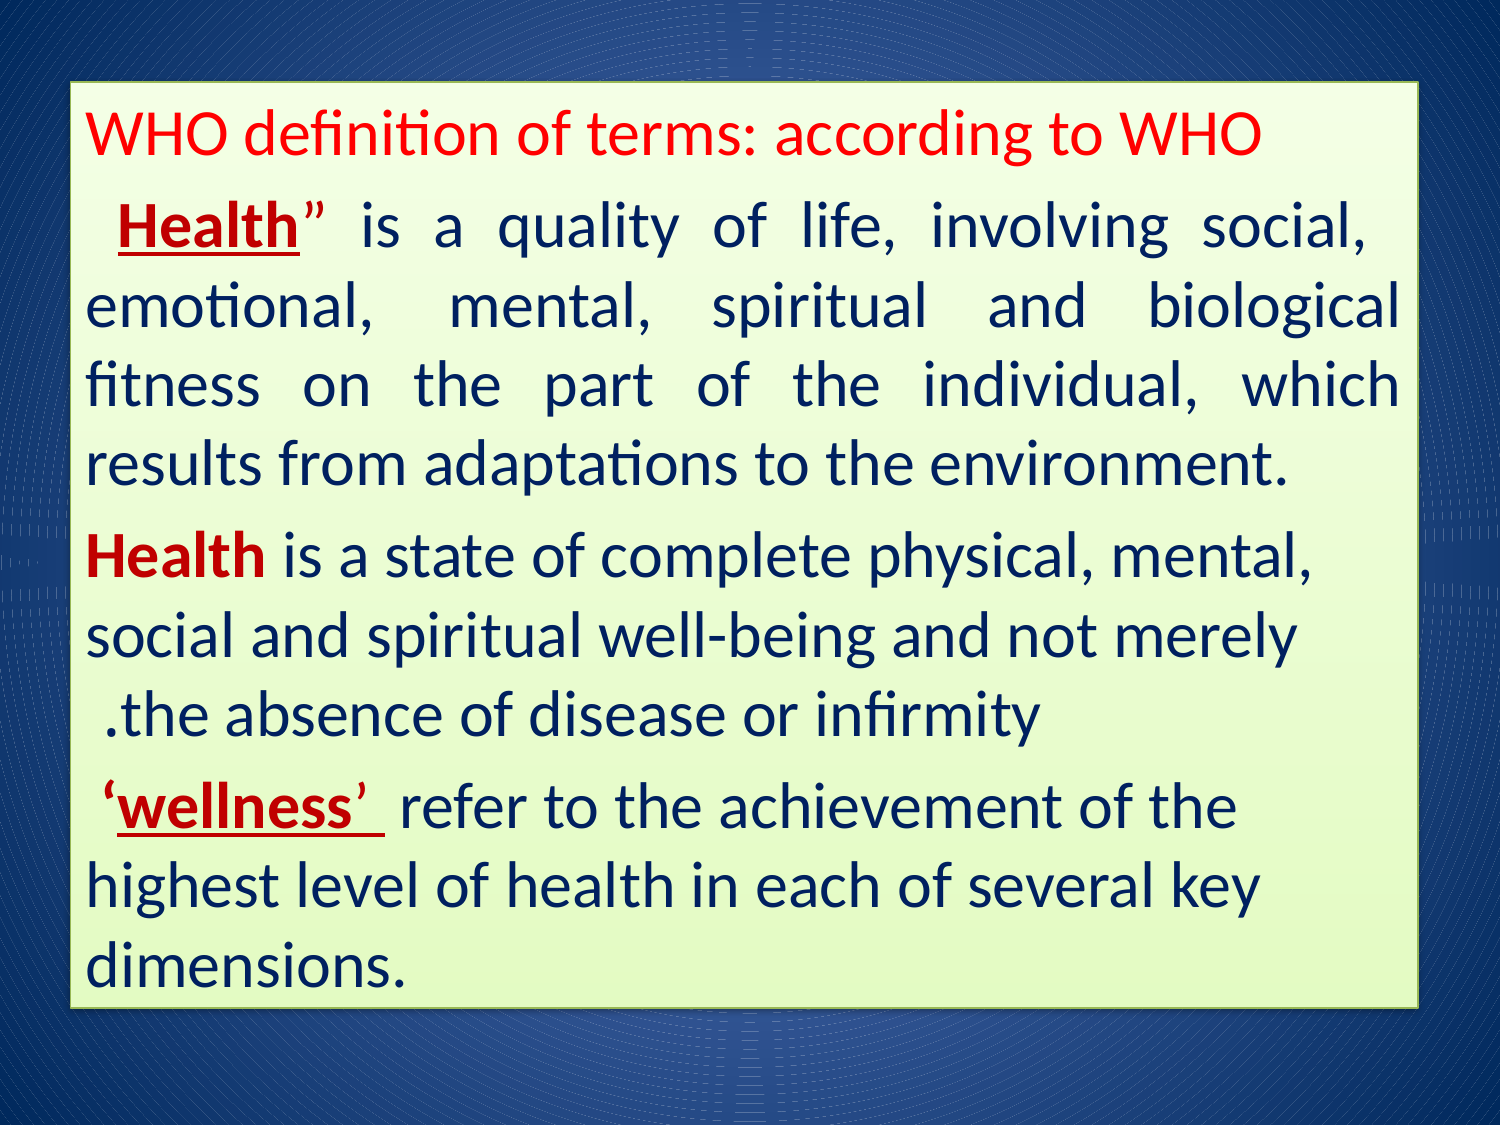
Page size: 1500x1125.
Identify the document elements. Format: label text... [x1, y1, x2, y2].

subtitle WHO definition of terms: according to WHO Health” is a quality of life, involving social, emotional, mental, spiritual and biological fitness on the part of the individual, which results from adaptations to the environment. Health is a state of complete physical, mental, social and spiritual well-being and not merely the absence of disease or infirmity. ‘wellness’ refer to the achievement of the highest level of health in each of several key dimensions. [70, 81, 1419, 1009]
